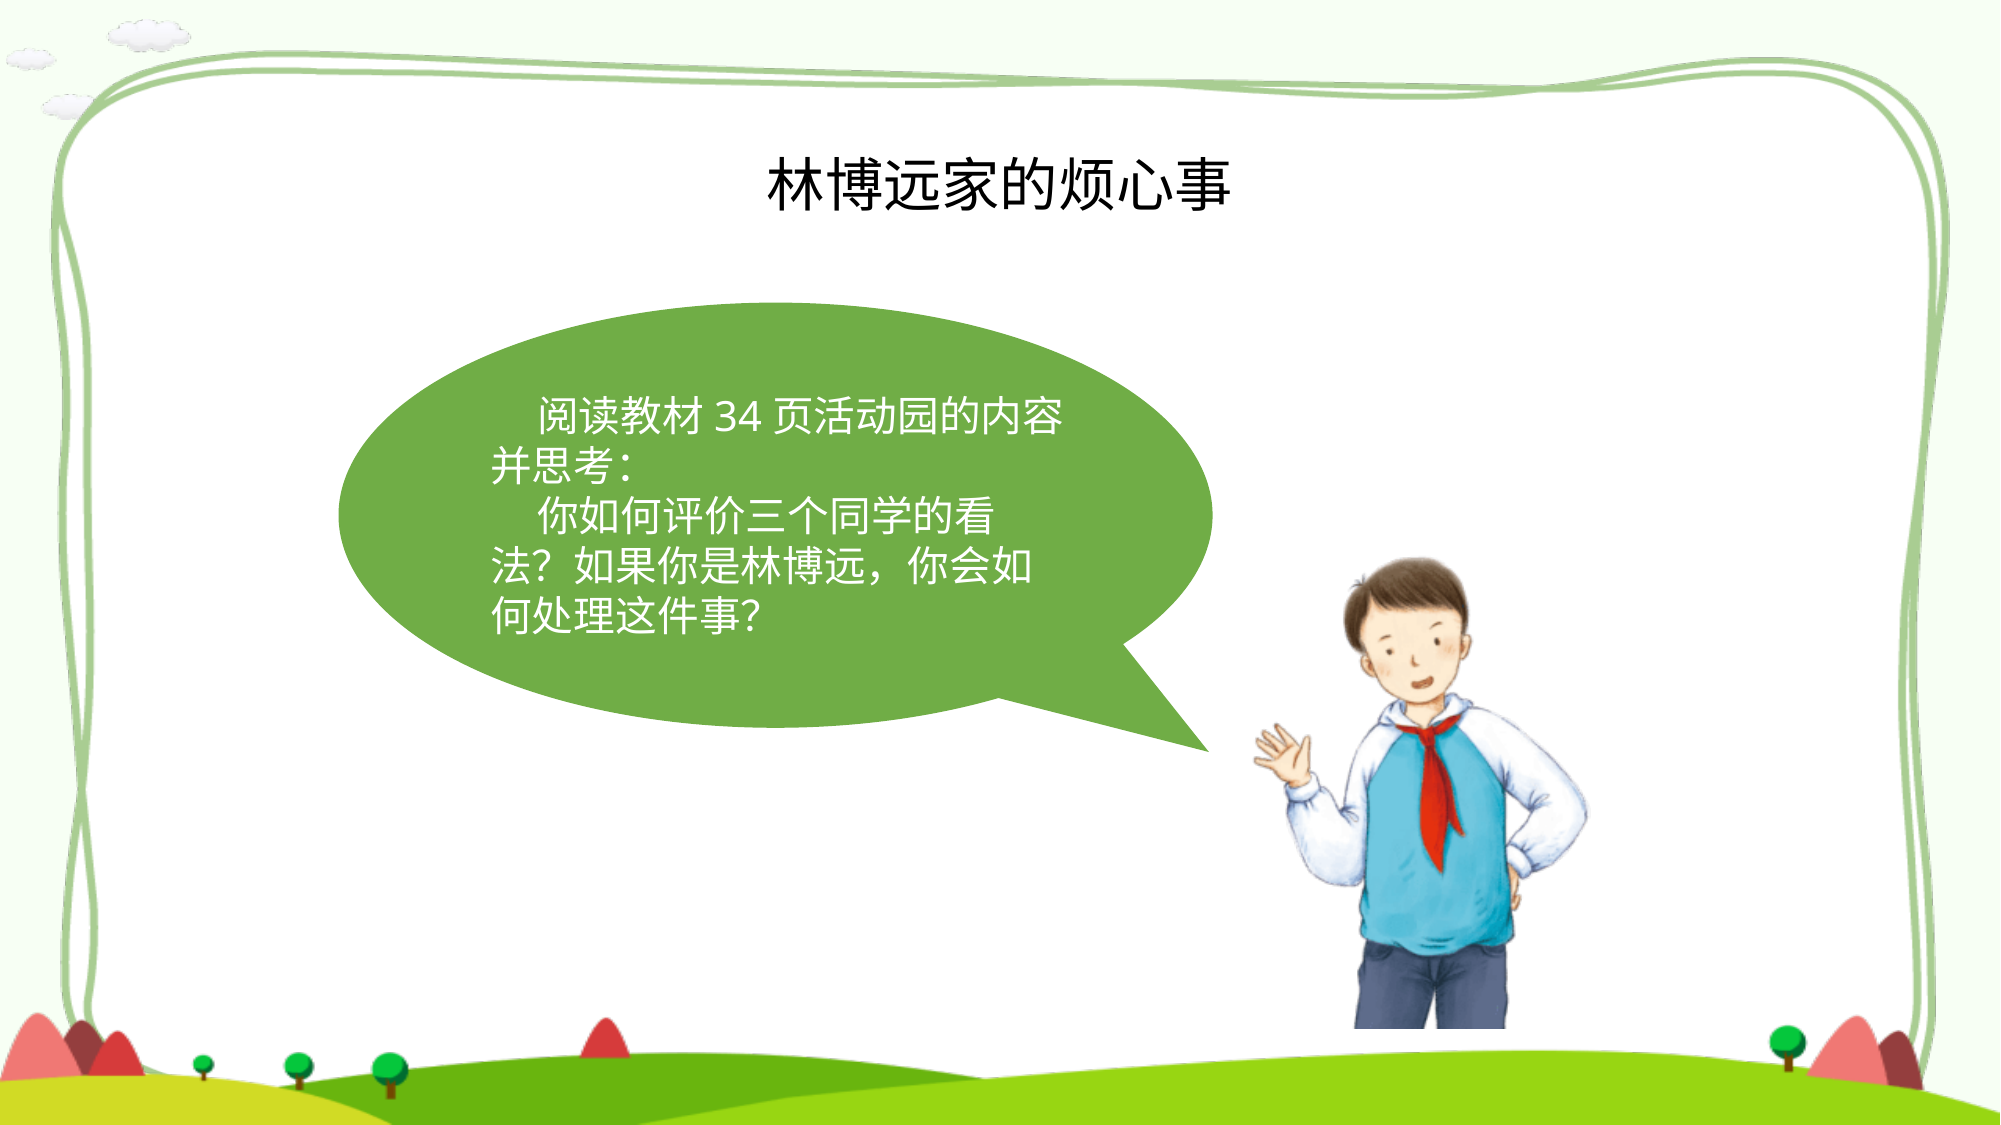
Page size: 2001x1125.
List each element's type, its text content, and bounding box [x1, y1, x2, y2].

picture [0, 0, 2000, 1125]
text_box 阅读教材34页活动园的内容并思考： 你如何评价三个同学的看法？如果你是林博远，你会如何处理这件事？ [338, 302, 1213, 753]
text_box 林博远家的烦心事 [362, 140, 1638, 226]
